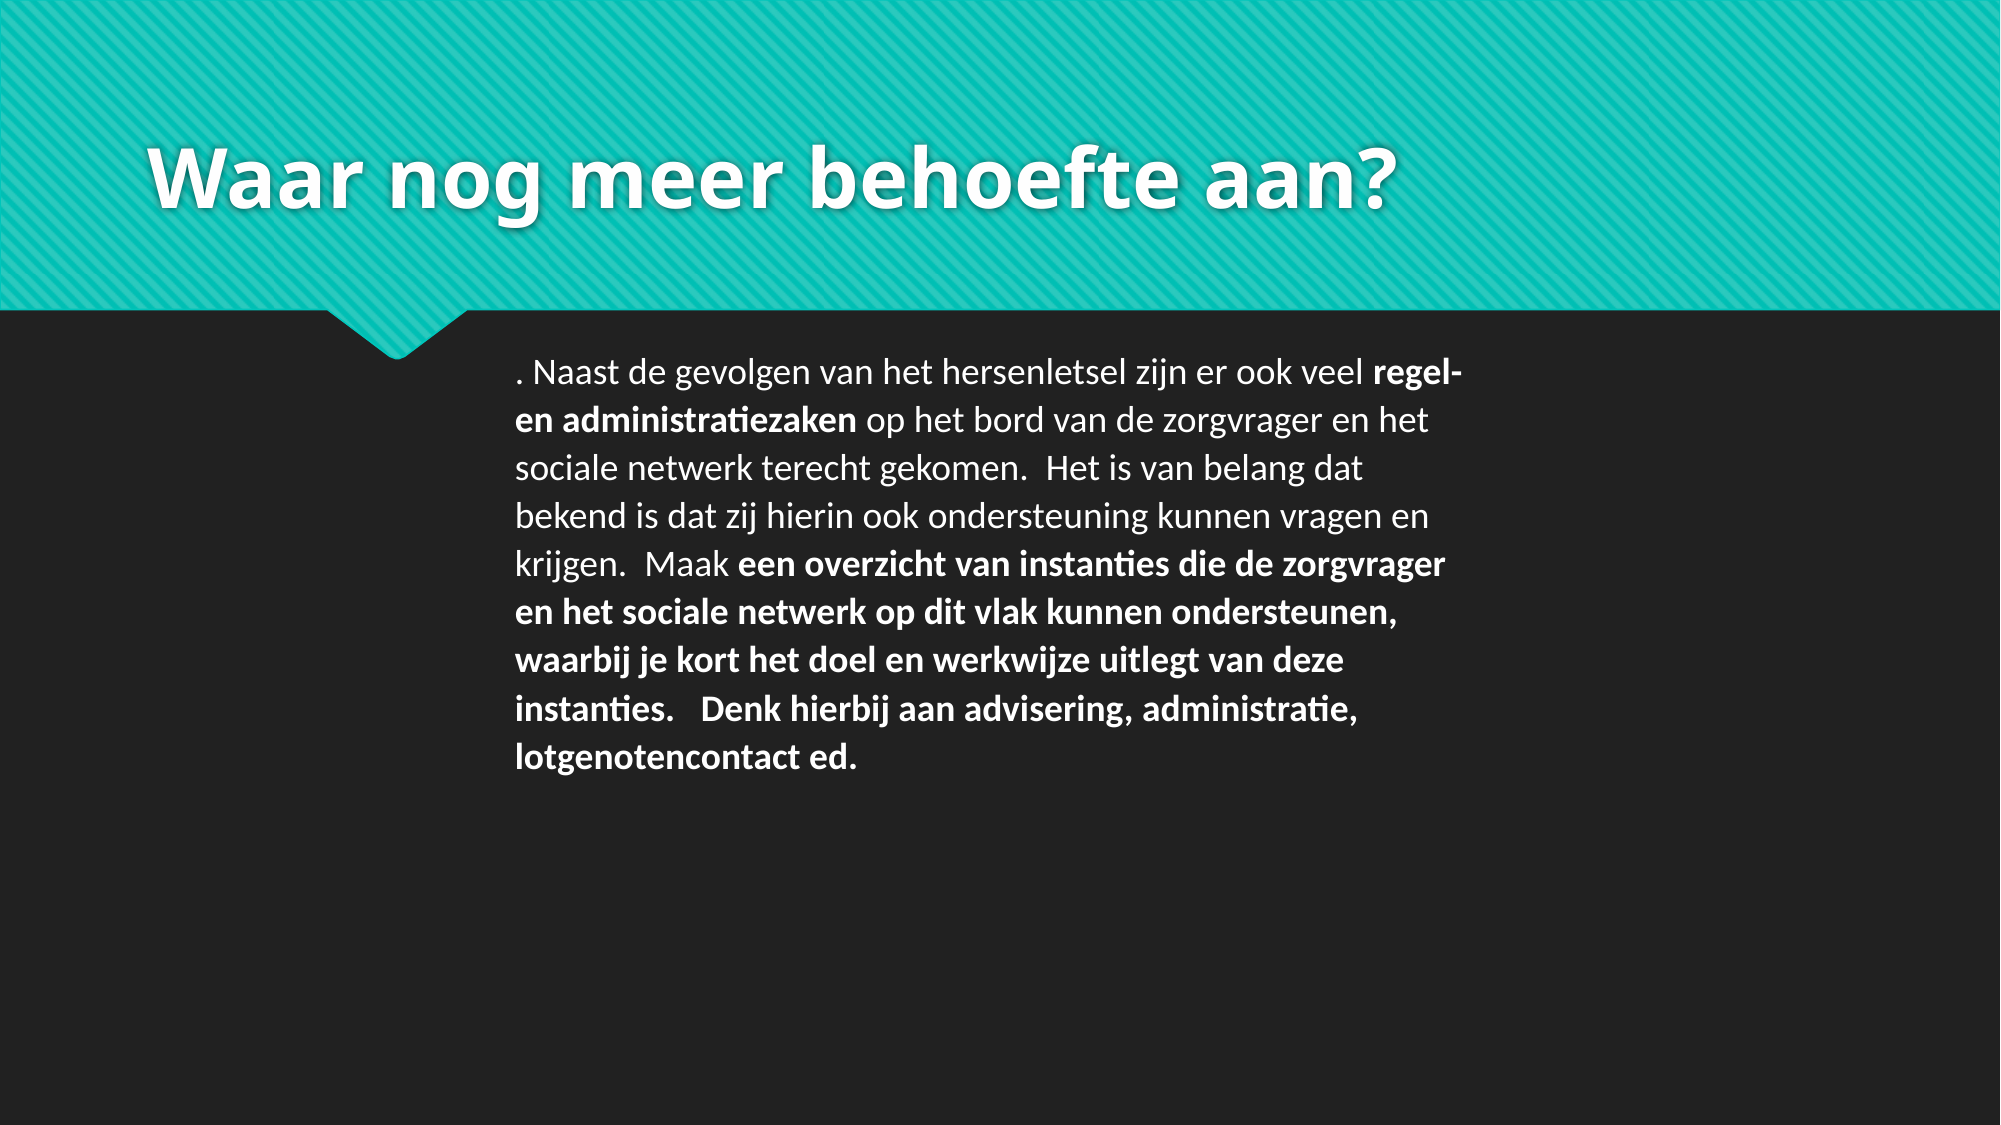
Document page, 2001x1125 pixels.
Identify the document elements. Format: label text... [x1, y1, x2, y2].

title Waar nog meer behoefte aan? [132, 73, 1868, 233]
text_box . Naast de gevolgen van het hersenletsel zijn er ook veel regel- en administratiezaken op het bord van de zorgvrager en het sociale netwerk terecht gekomen. Het is van belang dat bekend is dat zij hierin ook ondersteuning kunnen vragen en krijgen. Maak een overzicht van instanties die de zorgvrager en het sociale netwerk op dit vlak kunnen ondersteunen, waarbij je kort het doel en werkwijze uitlegt van deze instanties. Denk hierbij aan advisering, administratie, lotgenotencontact ed. [500, 336, 1500, 785]
